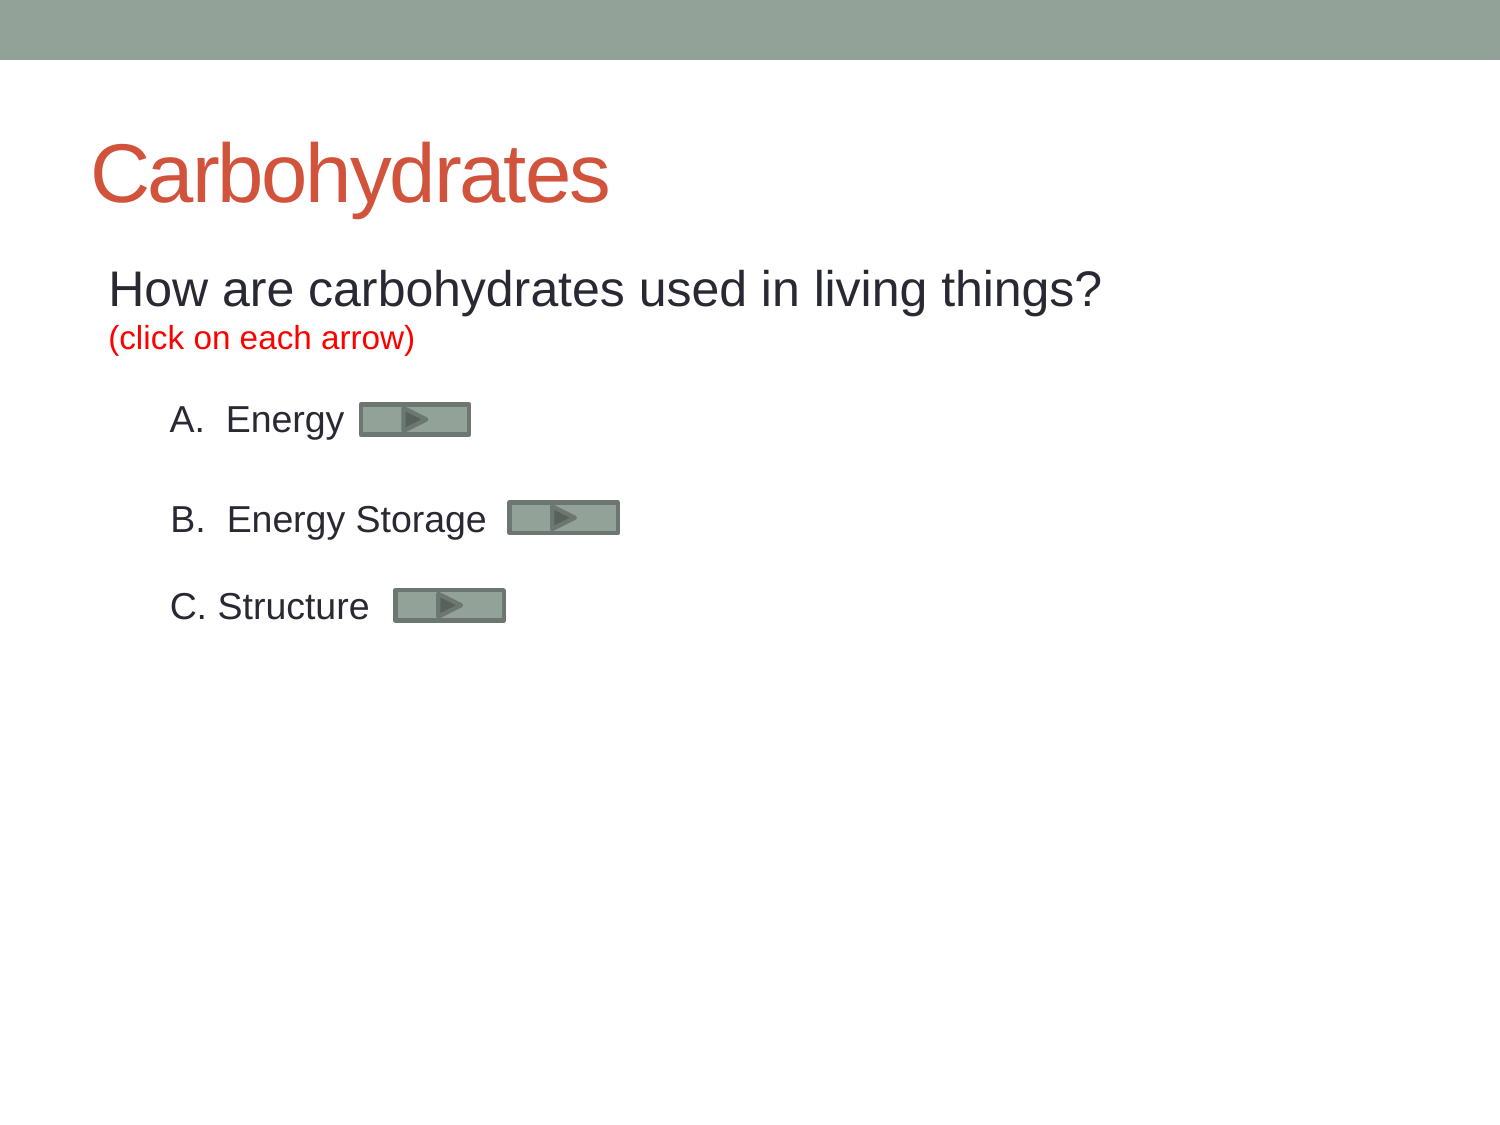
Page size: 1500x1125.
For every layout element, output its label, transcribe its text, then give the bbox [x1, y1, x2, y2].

text_box A. Energy [154, 387, 360, 448]
title Carbohydrates [75, 87, 1425, 250]
text_box How are carbohydrates used in living things? (click on each arrow) [93, 248, 1118, 364]
text_box [393, 588, 506, 623]
text_box [507, 500, 620, 535]
text_box C. Structure [155, 574, 385, 635]
text_box [359, 402, 471, 437]
text_box B. Energy Storage [155, 487, 502, 548]
